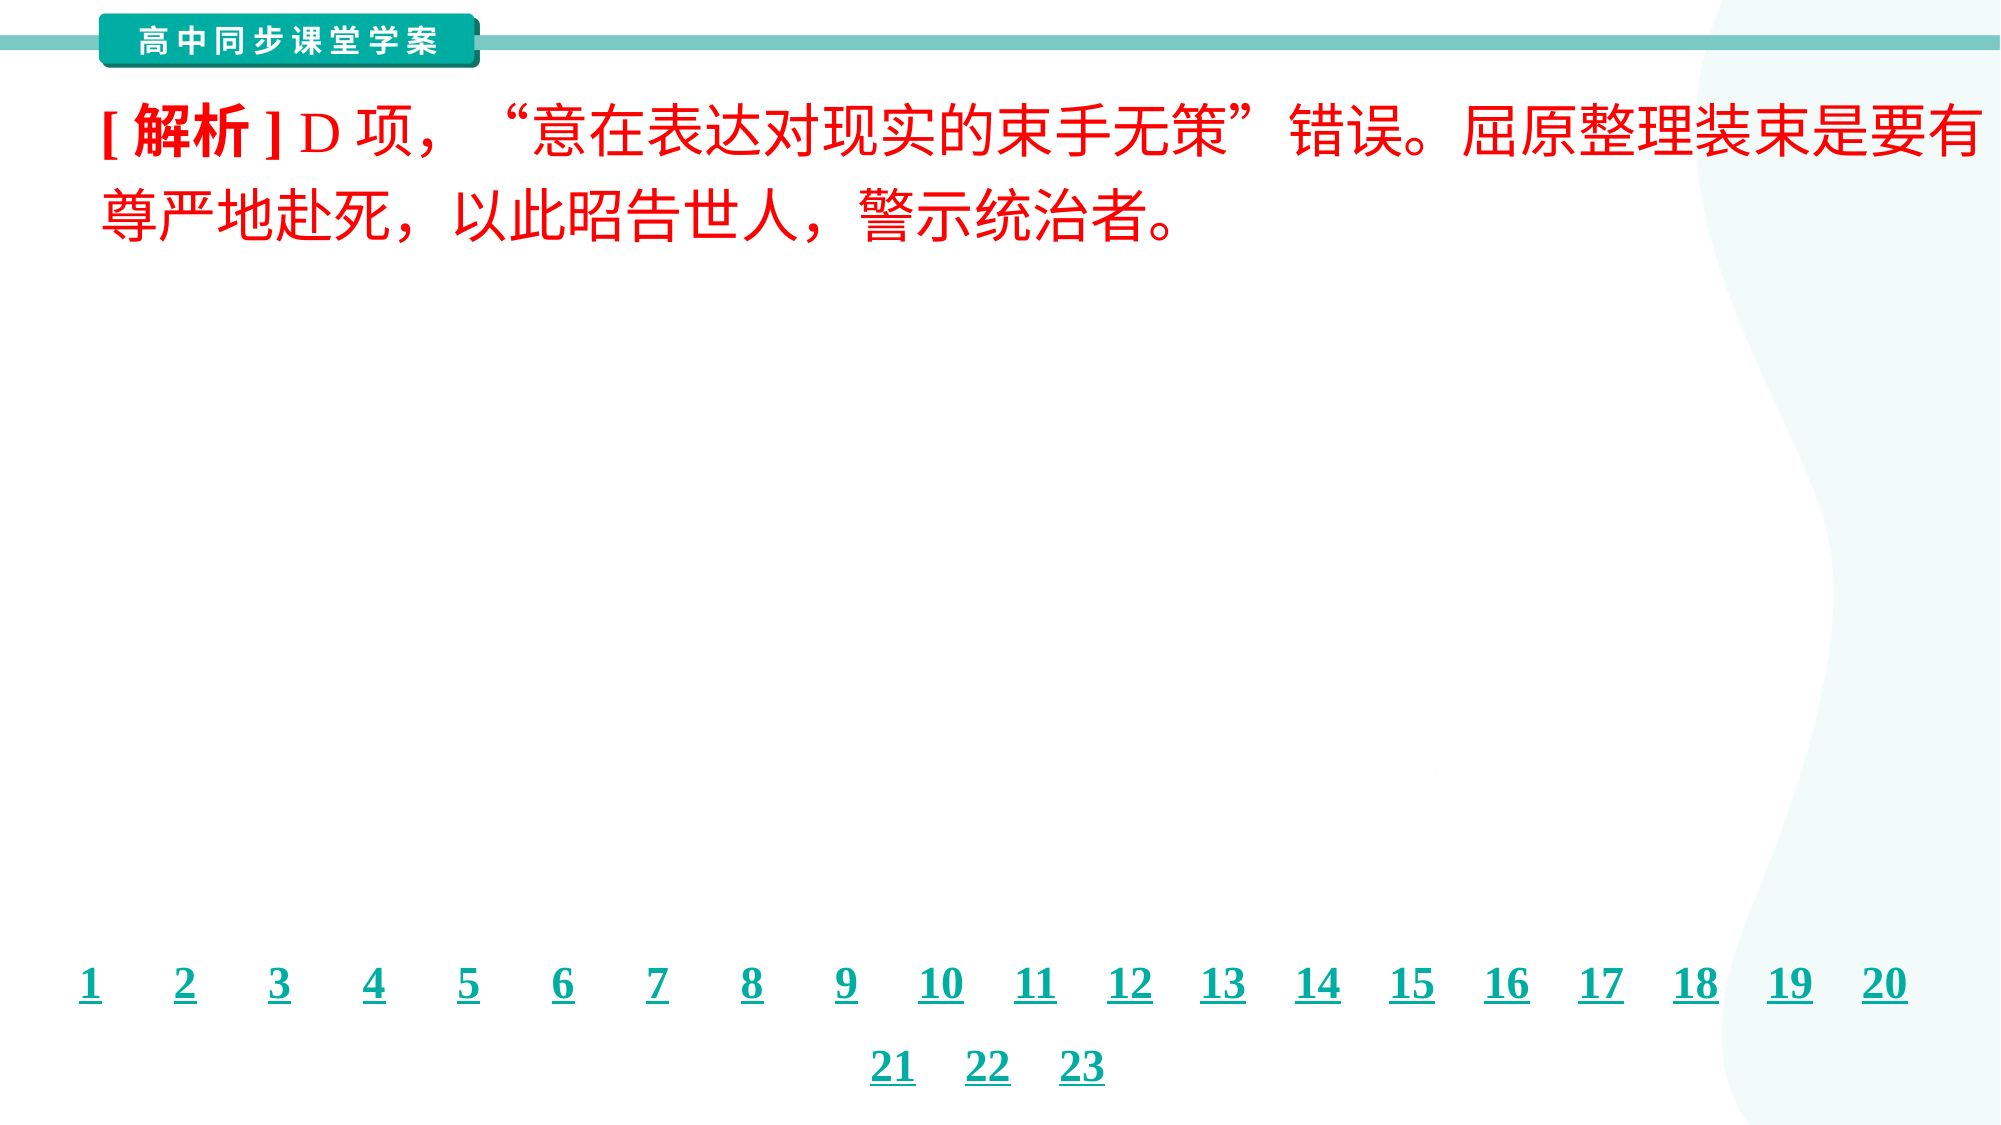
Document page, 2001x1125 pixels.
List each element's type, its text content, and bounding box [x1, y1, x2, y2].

text_box [解析] D项，“意在表达对现实的束手无策”错误。屈原整理装束是要有 尊严地赴死，以此昭告世人，警示统治者。 [100, 76, 1899, 244]
picture [0, 0, 2000, 1125]
